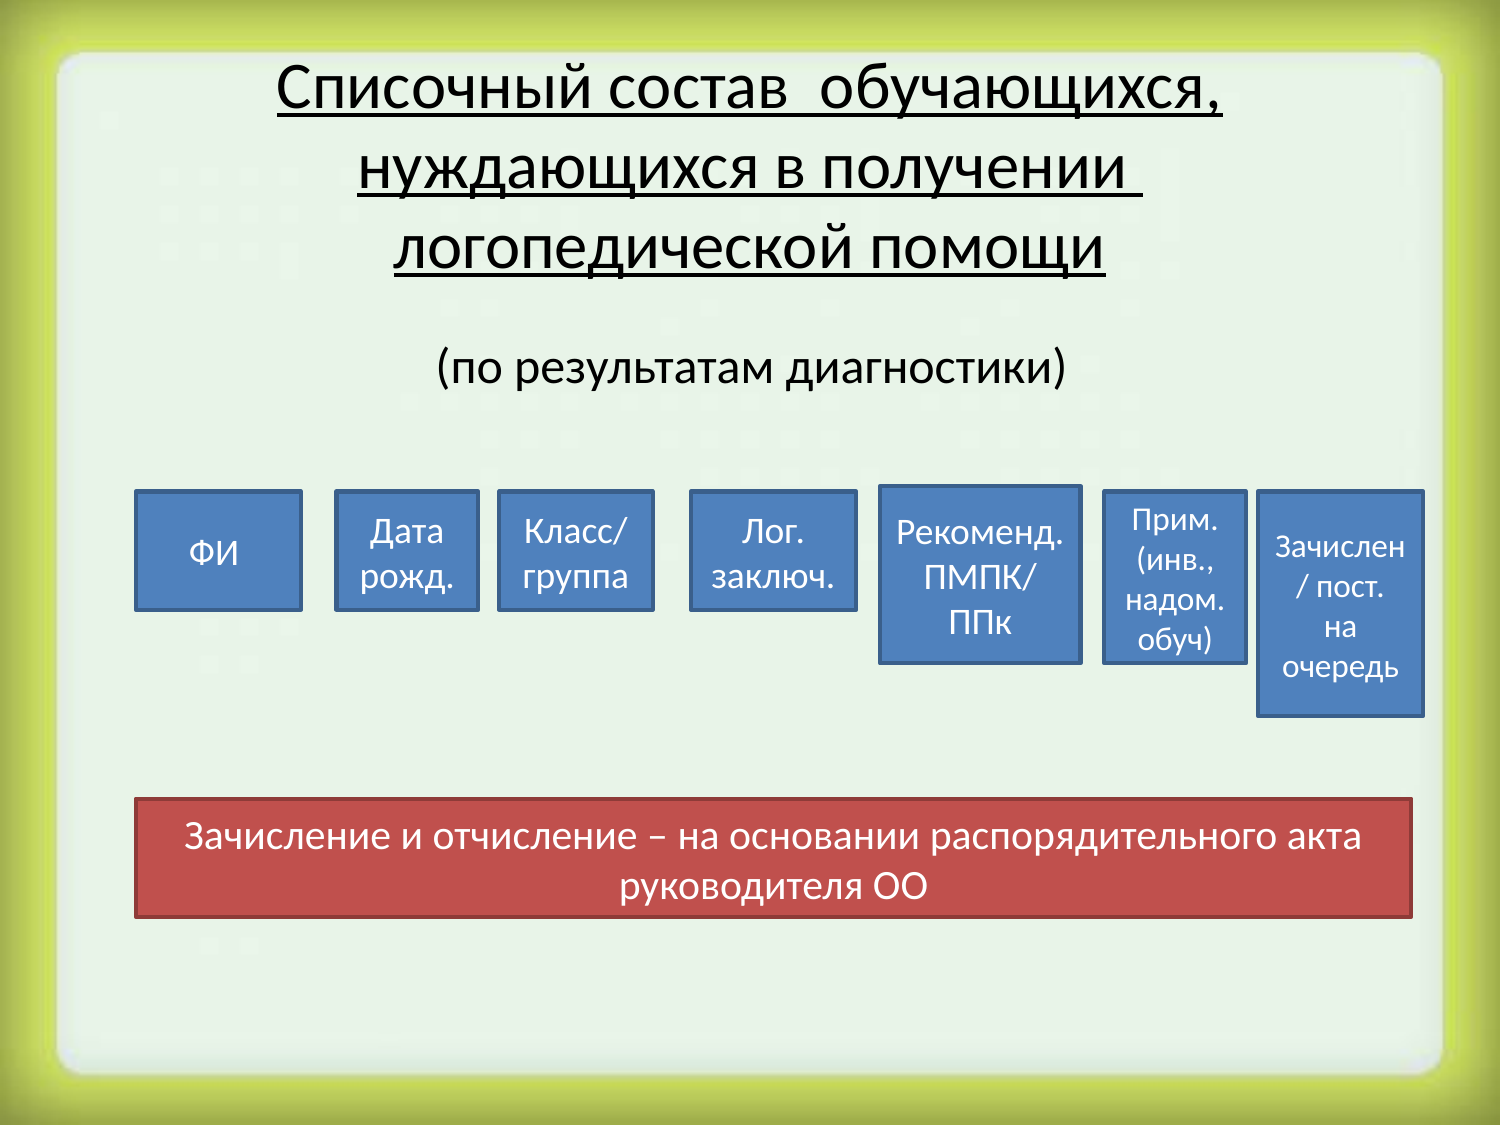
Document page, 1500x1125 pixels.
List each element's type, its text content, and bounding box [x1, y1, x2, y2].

text_box Рекоменд. ПМПК/ ППк [878, 484, 1083, 665]
list (по результатам диагностики) [76, 326, 1427, 433]
text_box Дата рожд. [334, 489, 480, 612]
picture [0, 0, 1500, 1125]
text_box Зачислен/ пост. на очередь [1256, 489, 1425, 718]
text_box Зачисление и отчисление – на основании распорядительного акта руководителя ОО [134, 797, 1413, 919]
text_box ФИ [134, 489, 303, 612]
text_box Класс/ группа [497, 489, 655, 612]
text_box Лог. заключ. [689, 489, 858, 612]
text_box Прим. (инв., надом. обуч) [1102, 489, 1248, 665]
title Списочный состав обучающихся, нуждающихся в получении логопедической помощи [75, 45, 1425, 279]
